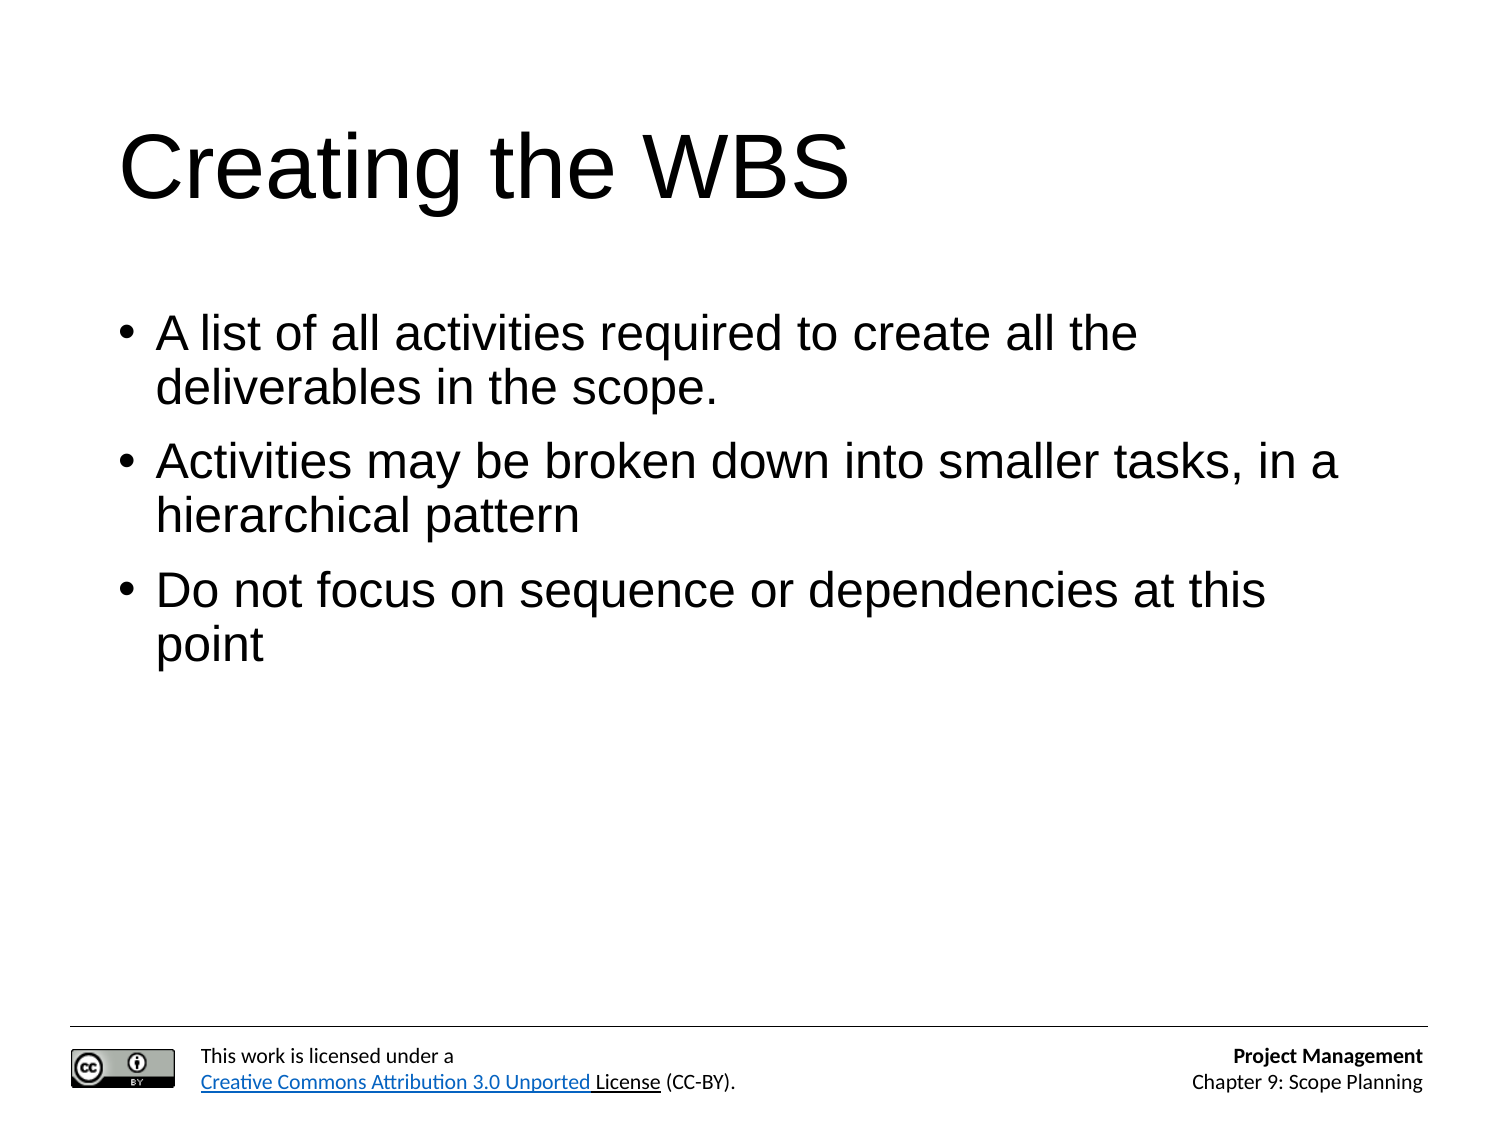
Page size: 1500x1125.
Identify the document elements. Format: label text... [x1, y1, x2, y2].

list A list of all activities required to create all the deliverables in the scope. Activities may be broken down into smaller tasks, in a hierarchical pattern Do not focus on sequence or dependencies at this point [103, 299, 1397, 1014]
picture [71, 1049, 175, 1088]
title Creating the WBS [103, 59, 1397, 278]
